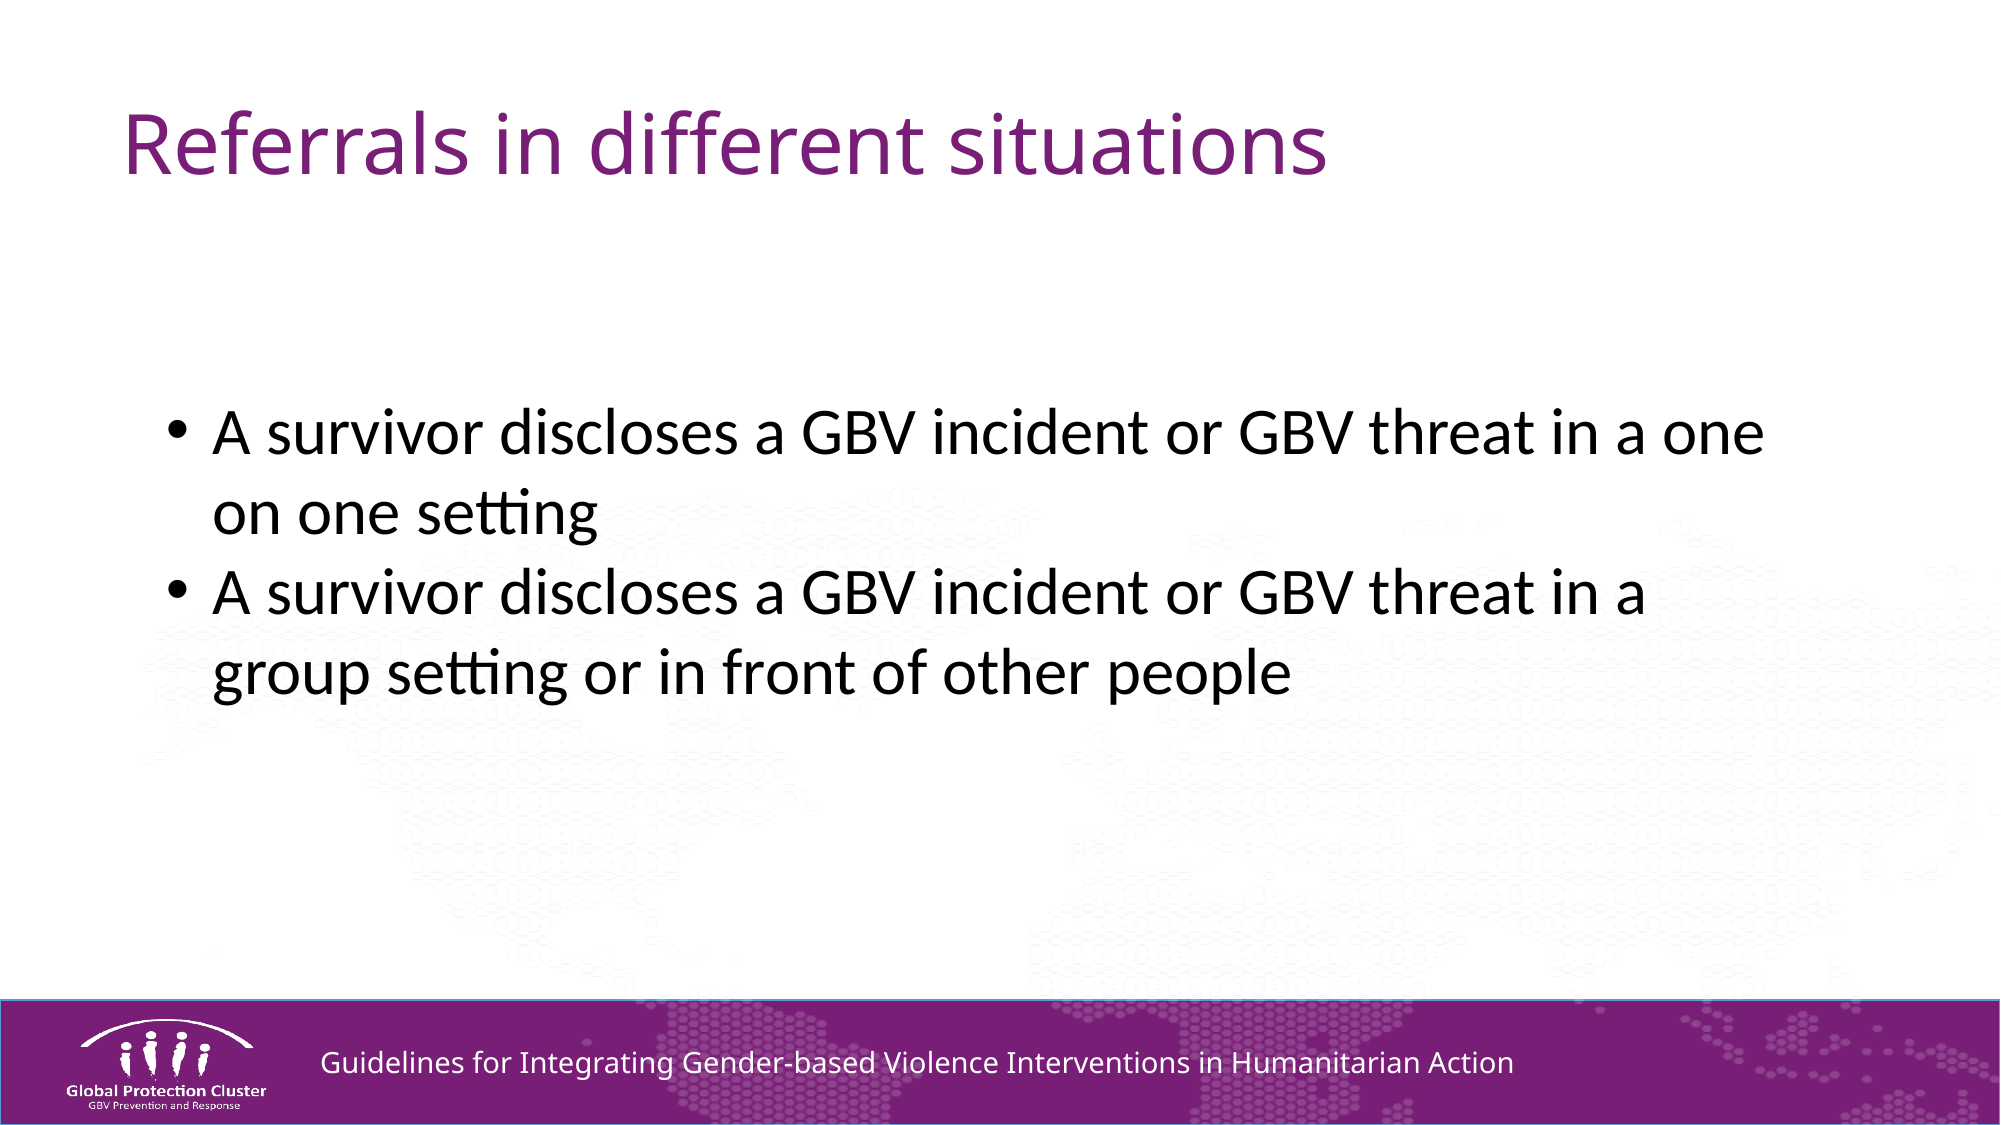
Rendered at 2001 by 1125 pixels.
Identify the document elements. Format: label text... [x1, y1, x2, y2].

title Referrals in different situations [106, 94, 1350, 228]
picture [56, 254, 2001, 1125]
text_box A survivor discloses a GBV incident or GBV threat in a one on one setting A survivor discloses a GBV incident or GBV threat in a group setting or in front of other people [151, 380, 1817, 716]
